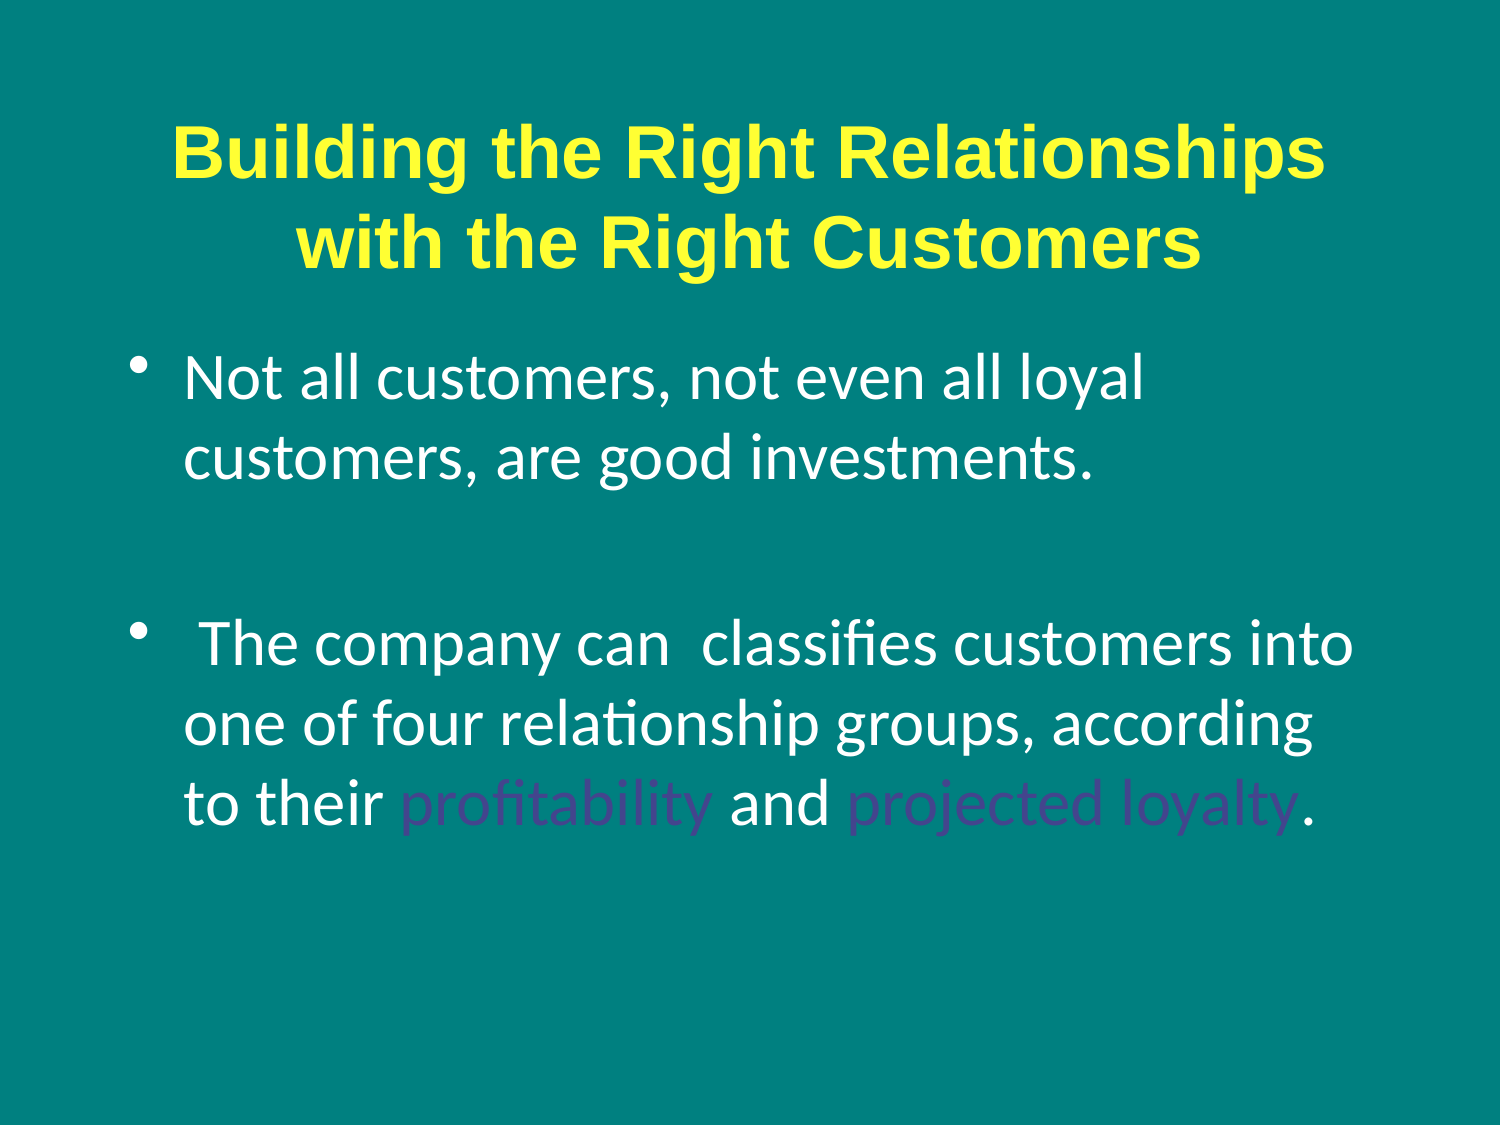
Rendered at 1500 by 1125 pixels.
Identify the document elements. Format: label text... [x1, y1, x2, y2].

list Not all customers, not even all loyal customers, are good investments. The company can classifies customers into one of four relationship groups, according to their profitability and projected loyalty. [112, 324, 1388, 1001]
title Building the Right Relationships with the Right Customers [112, 99, 1388, 288]
